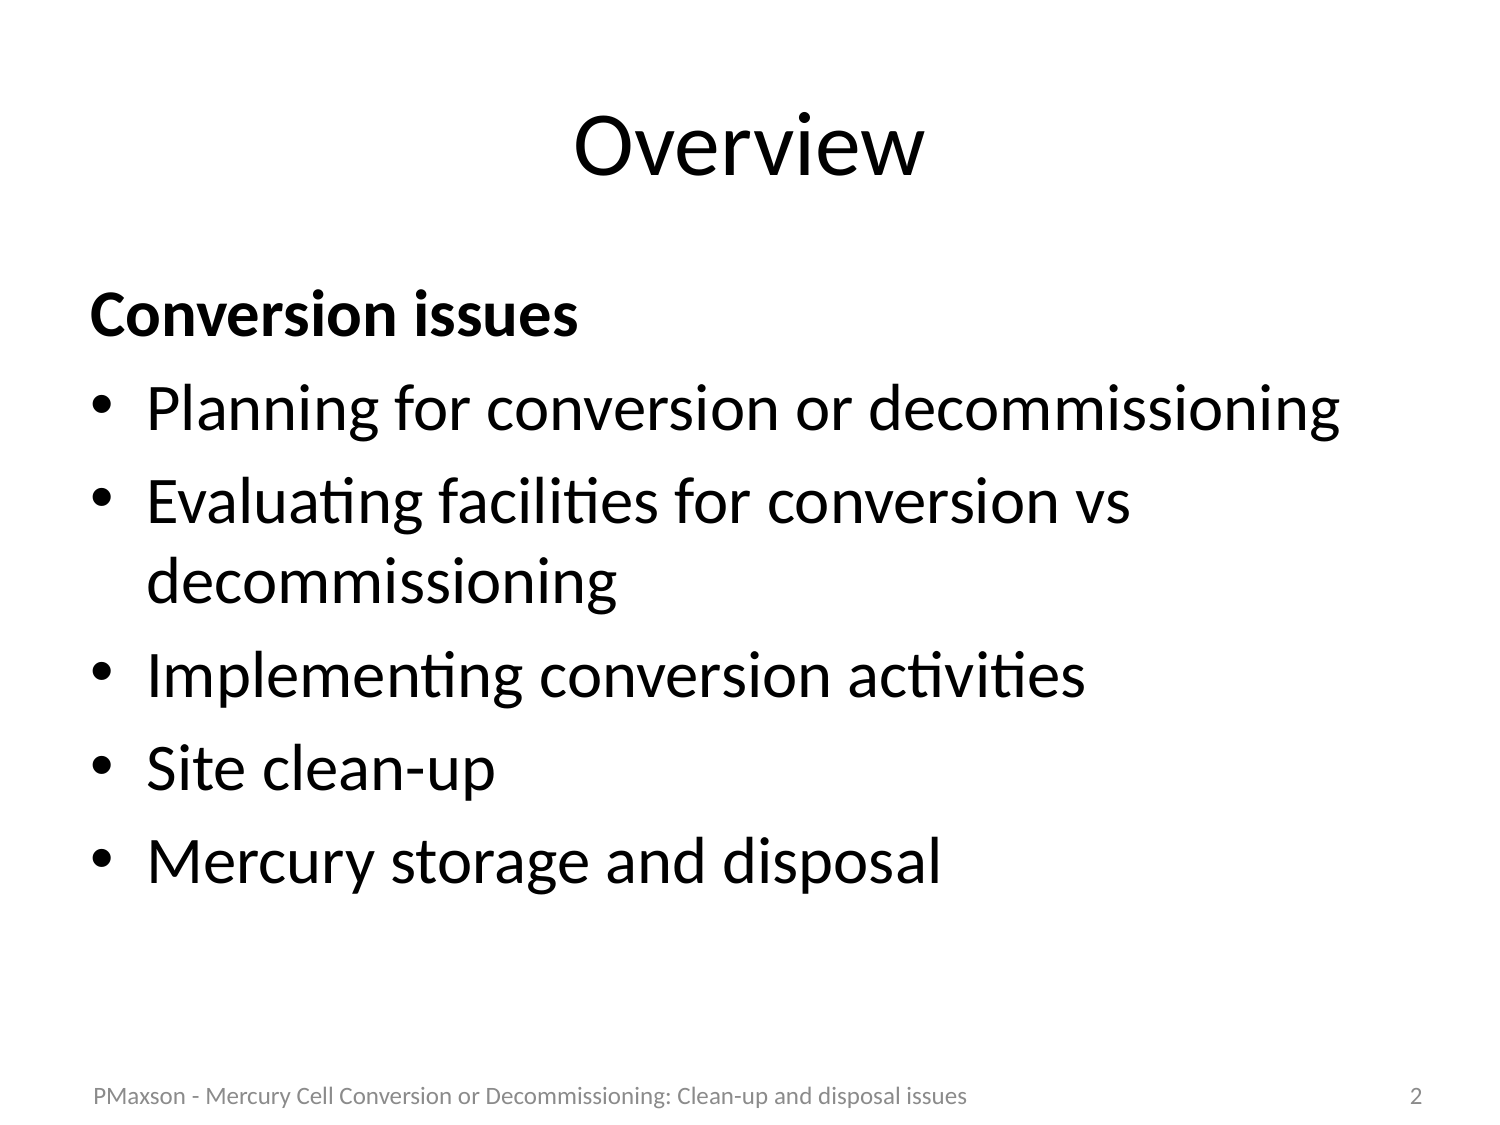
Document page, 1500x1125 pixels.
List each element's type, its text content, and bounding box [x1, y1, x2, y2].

list Conversion issues Planning for conversion or decommissioning Evaluating facilities for conversion vs decommissioning Implementing conversion activities Site clean-up Mercury storage and disposal [75, 262, 1425, 1005]
footer PMaxson - Mercury Cell Conversion or Decommissioning: Clean-up and disposal issues [75, 1065, 988, 1125]
title Overview [75, 45, 1425, 233]
slide_number 2 [1074, 1065, 1438, 1125]
